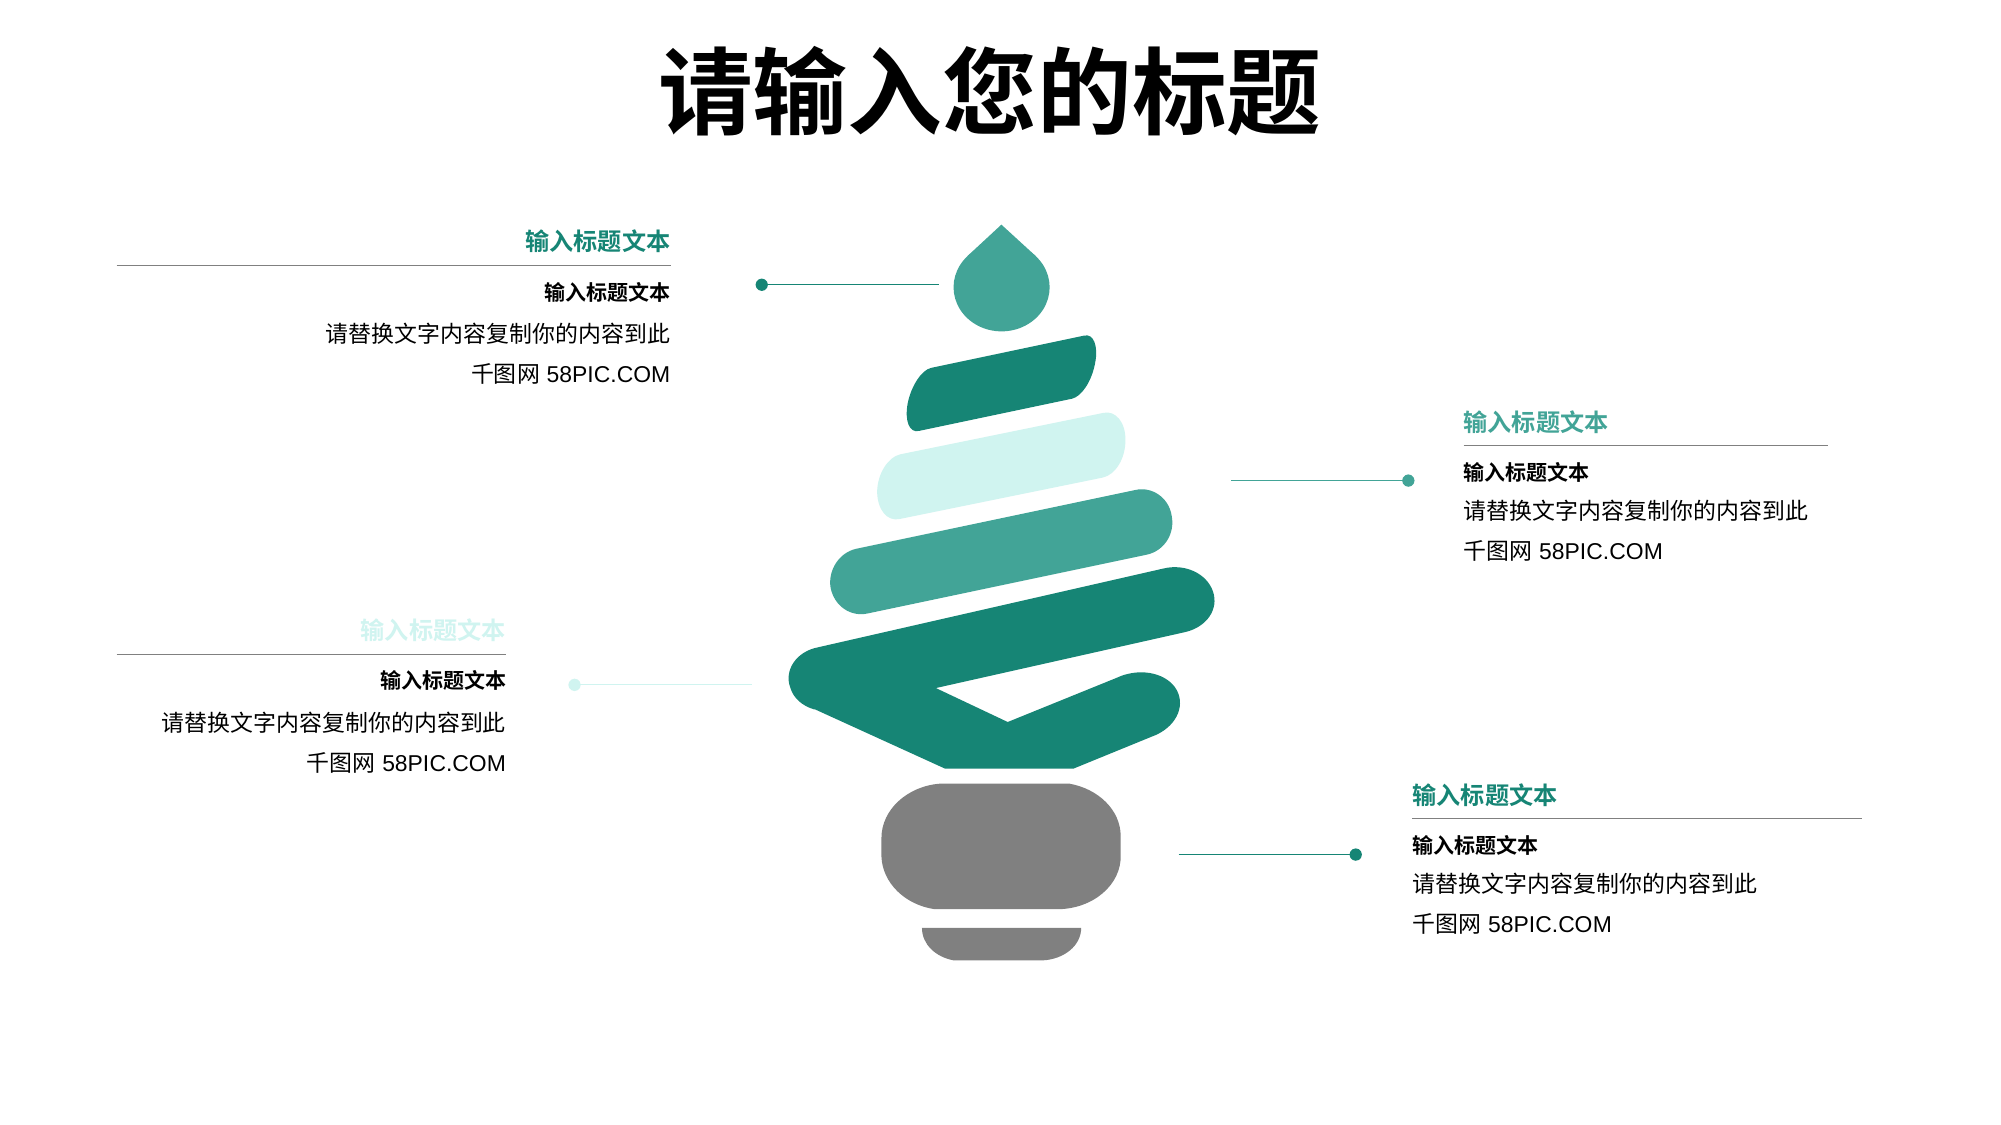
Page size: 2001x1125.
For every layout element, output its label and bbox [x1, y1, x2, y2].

text_box [783, 224, 1220, 961]
text_box [1231, 402, 1843, 572]
text_box [116, 611, 752, 781]
text_box [116, 222, 939, 392]
text_box [1178, 776, 1881, 945]
